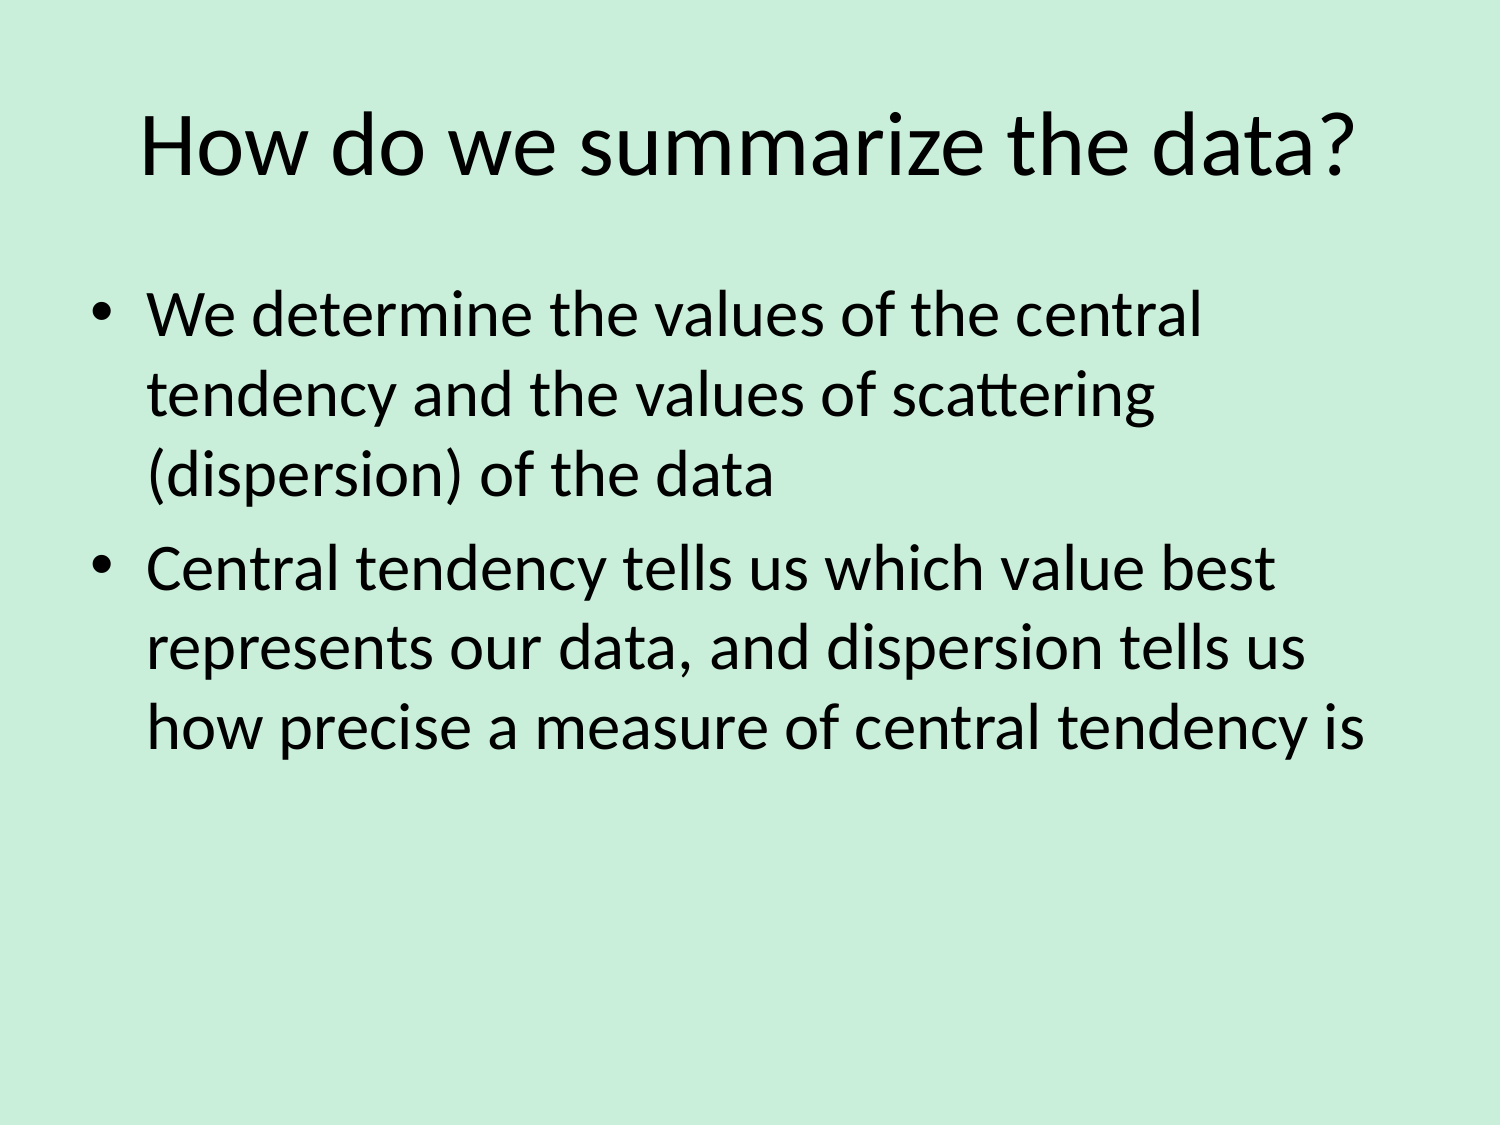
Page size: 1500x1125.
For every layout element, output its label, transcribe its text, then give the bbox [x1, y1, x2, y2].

title How do we summarize the data? [75, 45, 1425, 233]
list We determine the values of the central tendency and the values of scattering (dispersion) of the data Central tendency tells us which value best represents our data, and dispersion tells us how precise a measure of central tendency is [75, 262, 1425, 1005]
